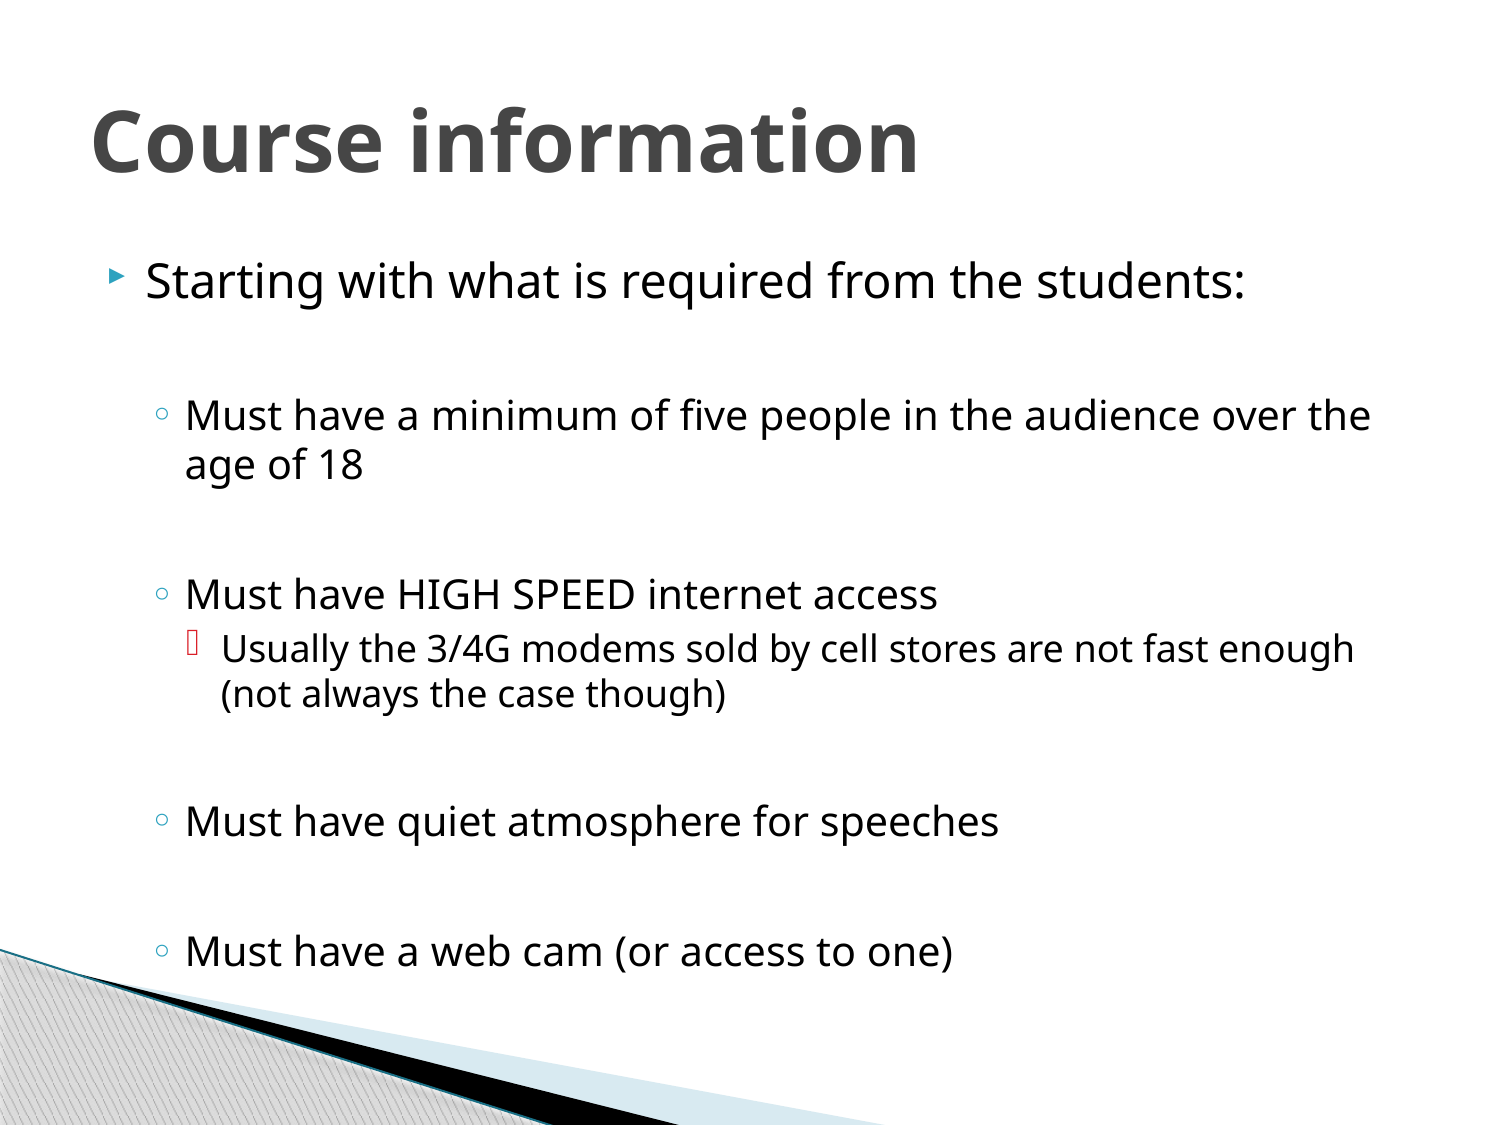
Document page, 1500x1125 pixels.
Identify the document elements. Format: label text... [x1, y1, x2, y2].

title Course information [75, 45, 1425, 233]
list Starting with what is required from the students: Must have a minimum of five people in the audience over the age of 18 Must have HIGH SPEED internet access Usually the 3/4G modems sold by cell stores are not fast enough (not always the case though) Must have quiet atmosphere for speeches Must have a web cam (or access to one) [75, 243, 1425, 986]
